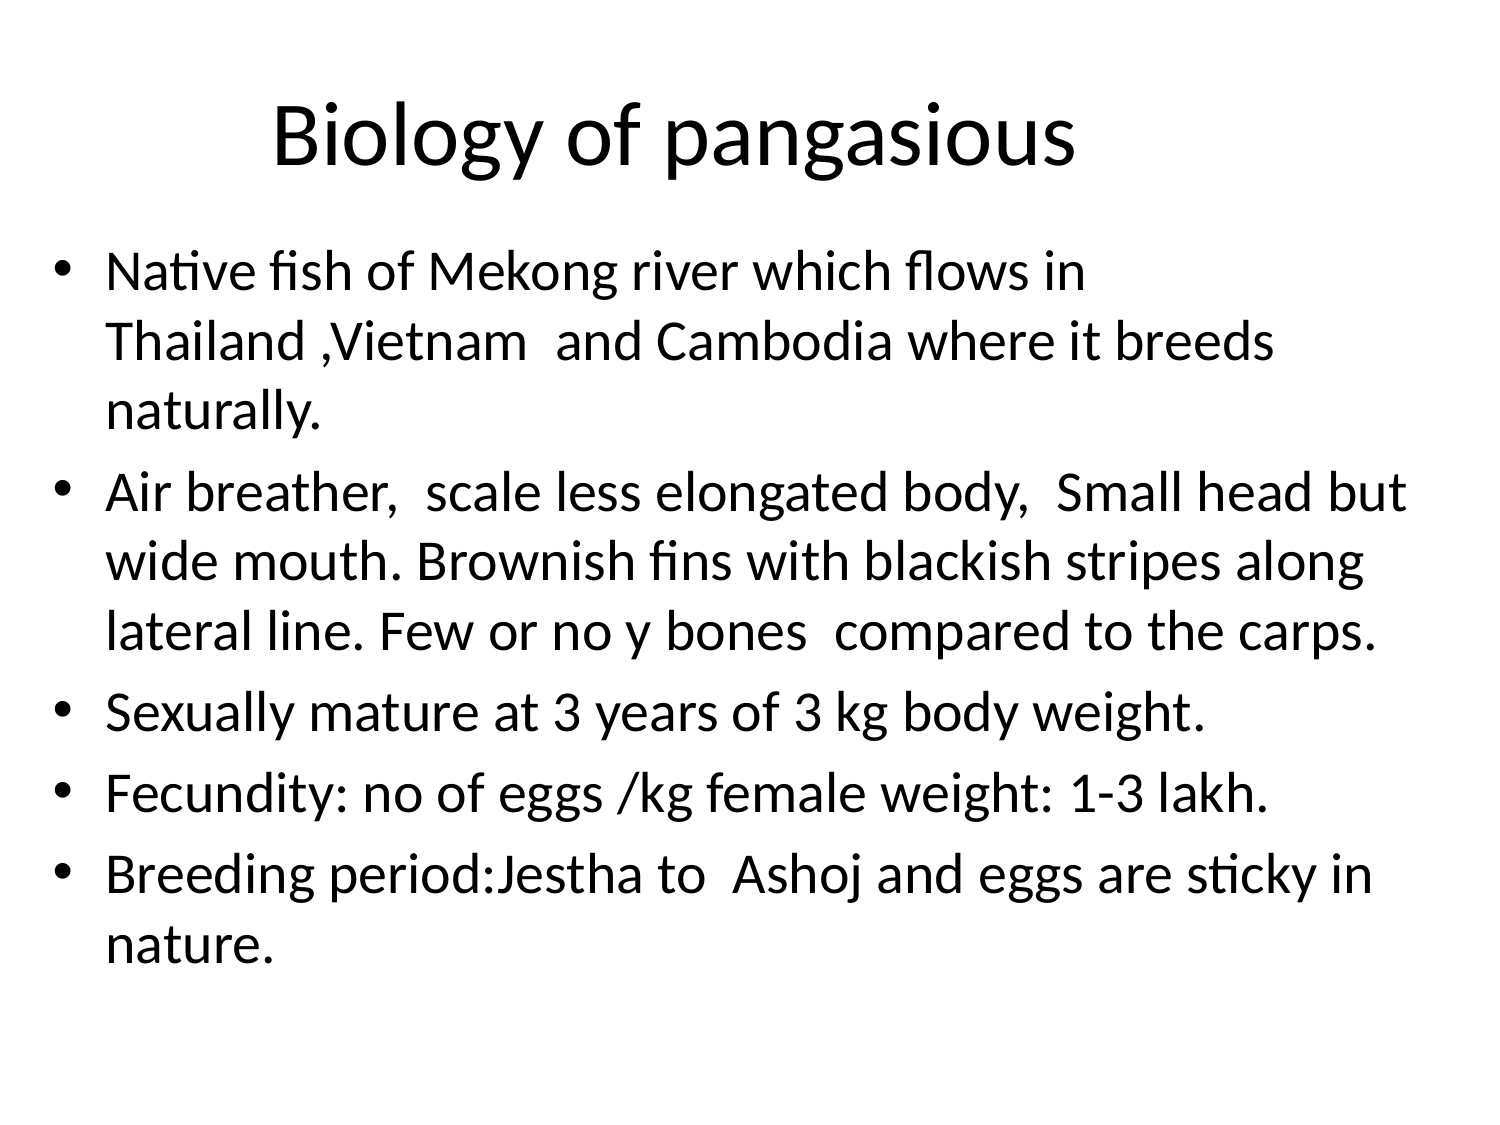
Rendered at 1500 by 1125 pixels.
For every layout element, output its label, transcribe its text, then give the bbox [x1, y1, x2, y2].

title Biology of pangasious [0, 45, 1350, 213]
list Native fish of Mekong river which flows in Thailand ,Vietnam and Cambodia where it breeds naturally. Air breather, scale less elongated body, Small head but wide mouth. Brownish fins with blackish stripes along lateral line. Few or no y bones compared to the carps. Sexually mature at 3 years of 3 kg body weight. Fecundity: no of eggs /kg female weight: 1-3 lakh. Breeding period:Jestha to Ashoj and eggs are sticky in nature. [37, 224, 1425, 1005]
